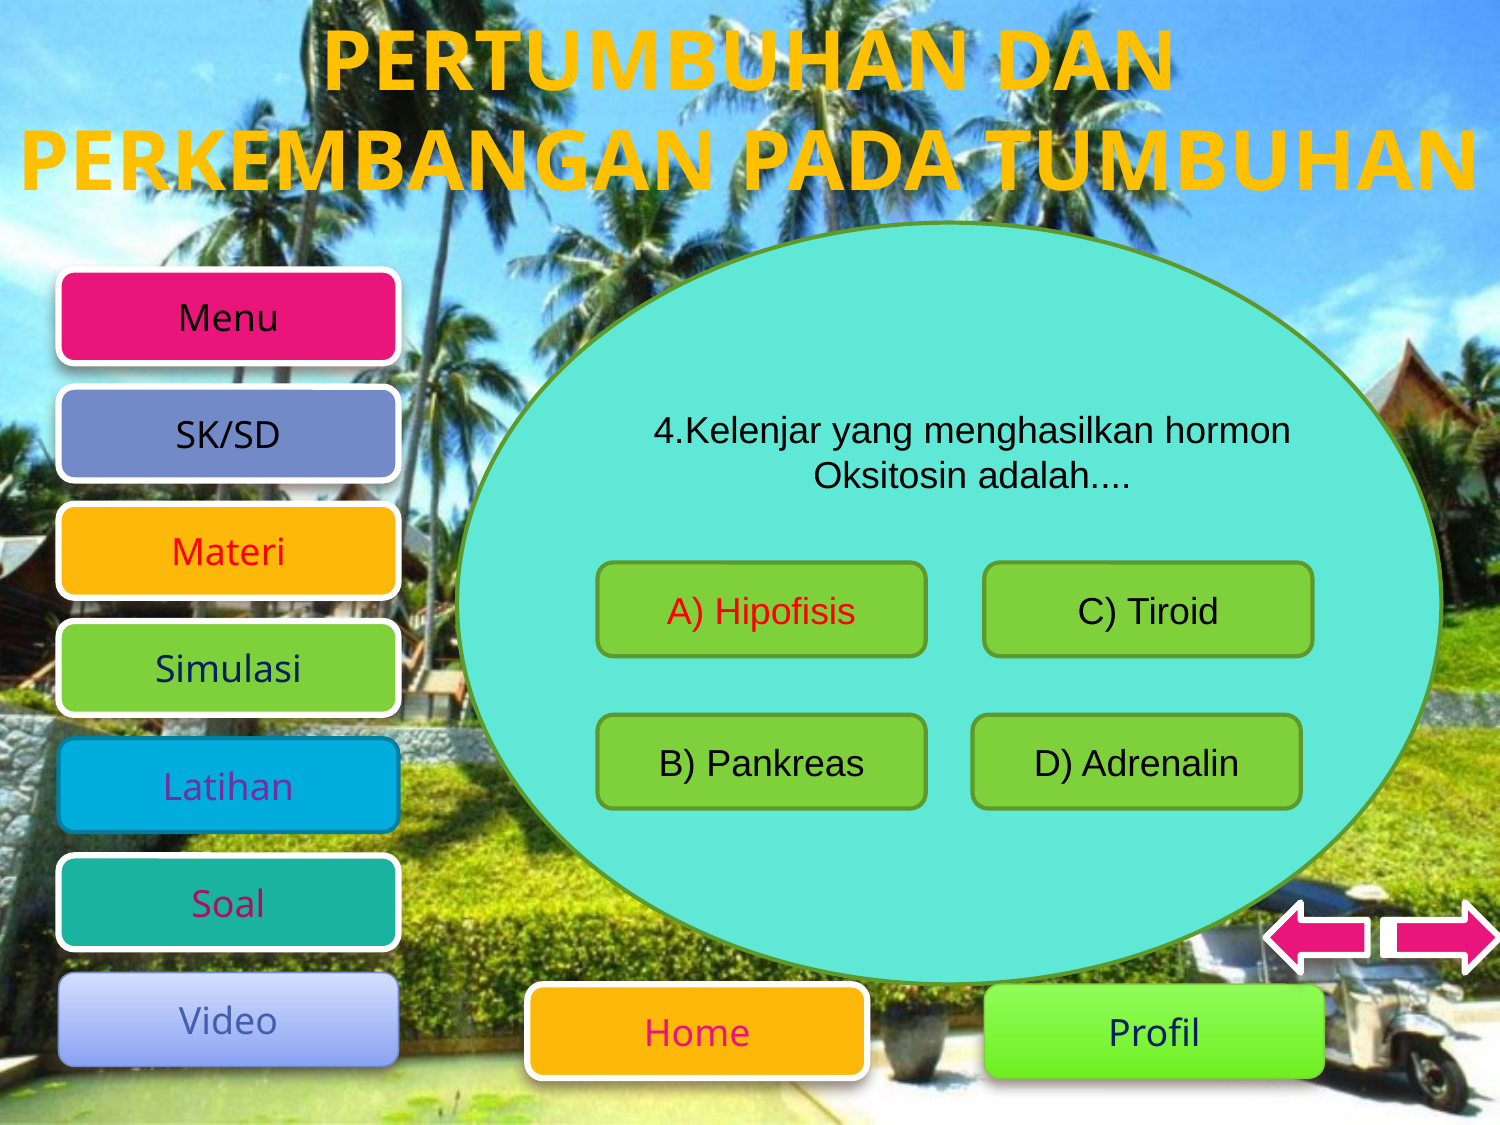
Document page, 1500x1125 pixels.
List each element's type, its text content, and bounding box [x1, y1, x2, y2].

text_box D) Adrenalin [970, 712, 1303, 811]
text_box B) Pankreas [595, 712, 928, 811]
text_box C) Tiroid [982, 560, 1315, 659]
text_box 4.Kelenjar yang menghasilkan hormon Oksitosin adalah.... [597, 398, 1348, 504]
text_box [1262, 899, 1371, 976]
picture [0, 0, 1500, 1125]
text_box [1380, 899, 1500, 976]
text_box A) Hipofisis [595, 560, 928, 659]
